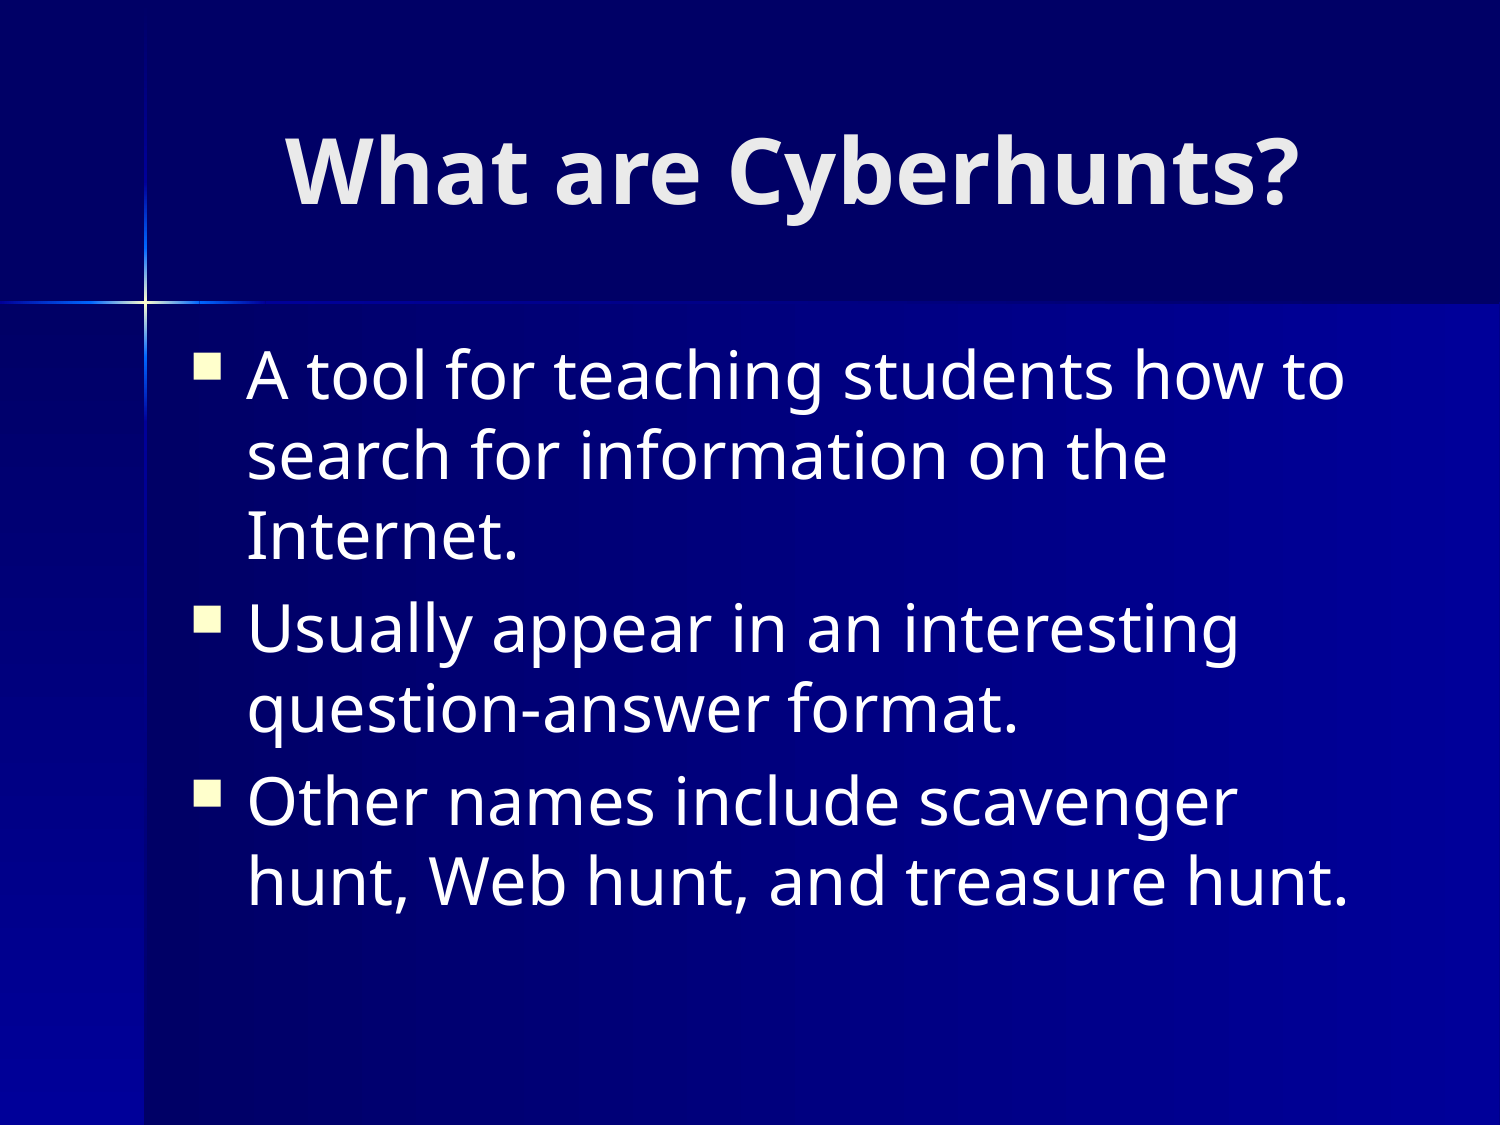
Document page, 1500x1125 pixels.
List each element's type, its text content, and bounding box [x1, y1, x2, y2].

title What are Cyberhunts? [174, 49, 1413, 286]
list A tool for teaching students how to search for information on the Internet. Usually appear in an interesting question-answer format. Other names include scavenger hunt, Web hunt, and treasure hunt. [174, 324, 1413, 1001]
